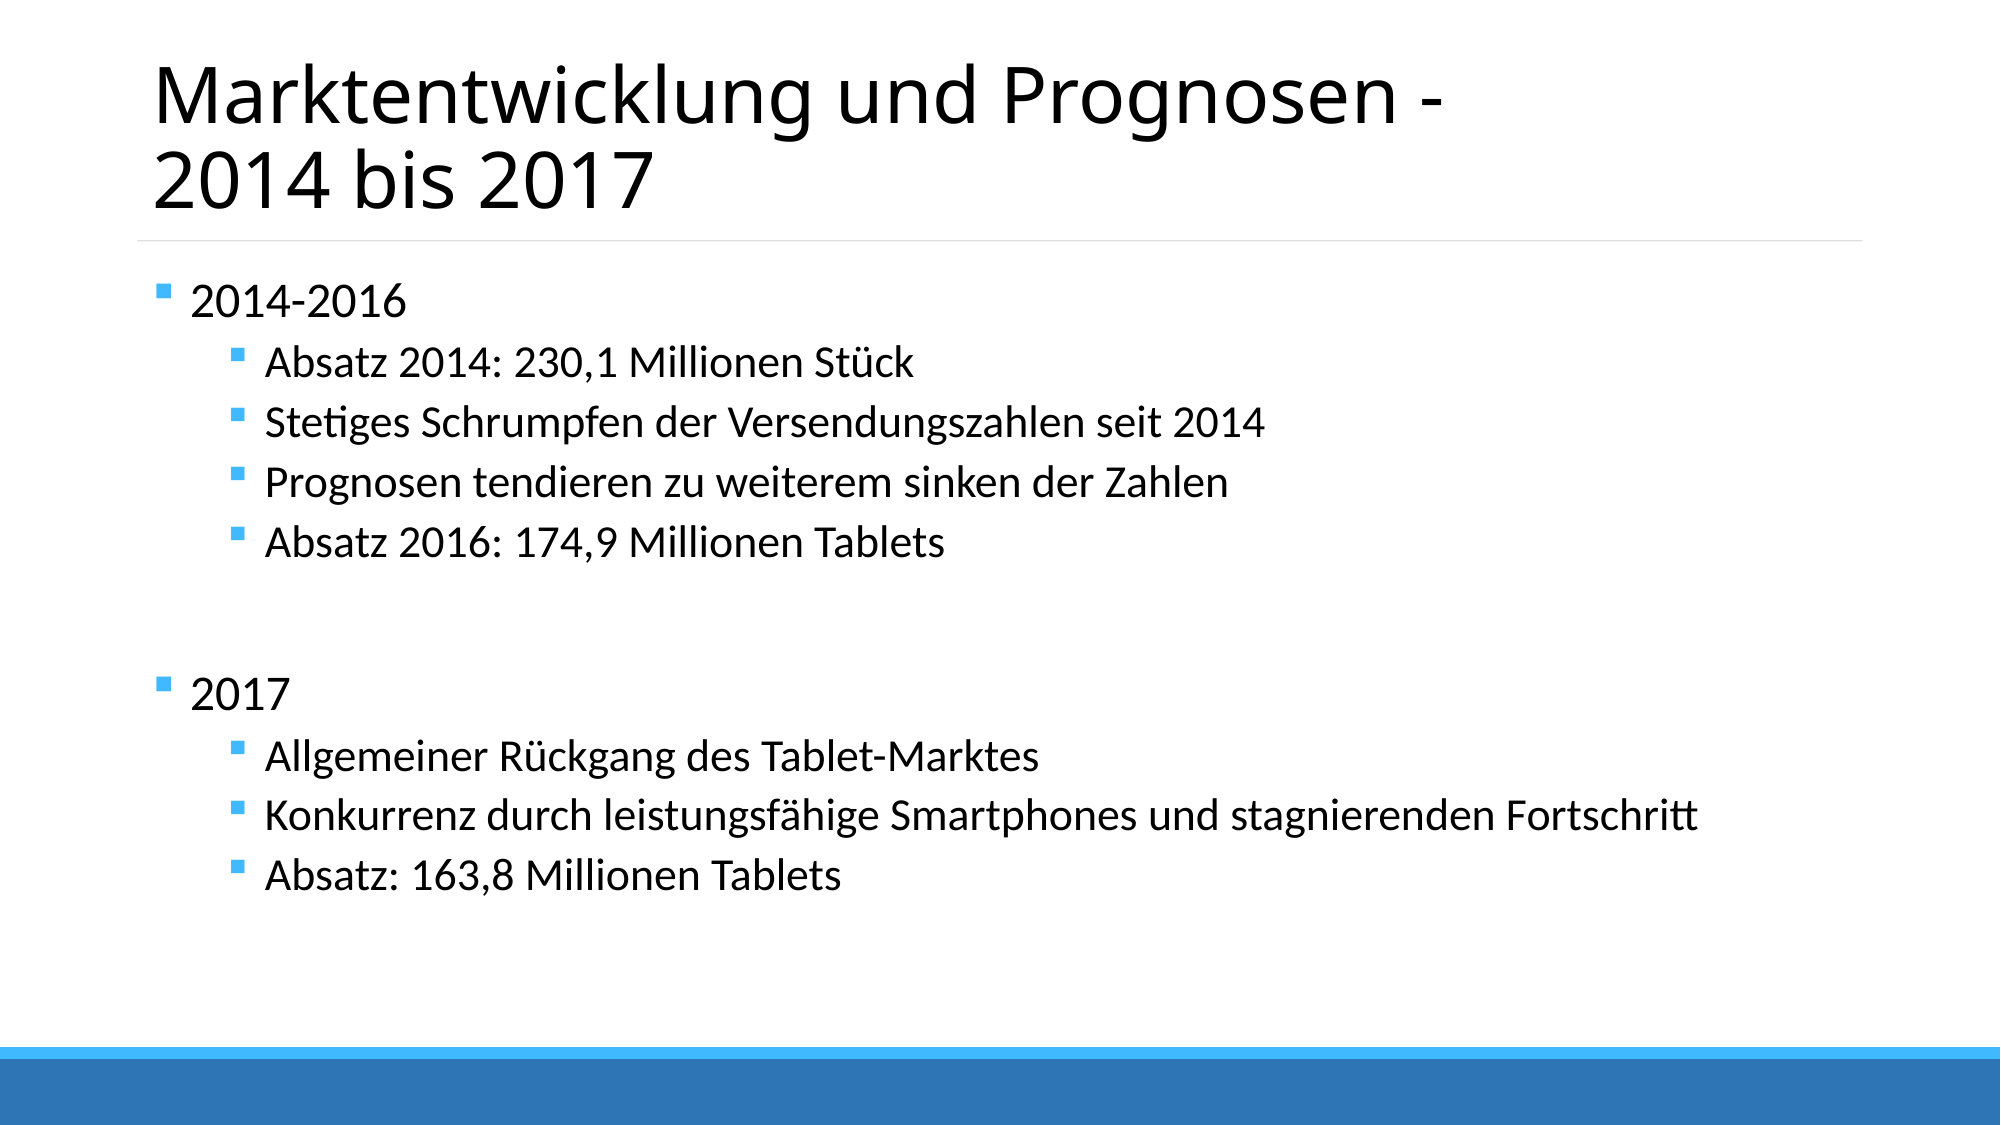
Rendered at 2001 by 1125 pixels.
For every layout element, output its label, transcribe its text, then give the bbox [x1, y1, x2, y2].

title Marktentwicklung und Prognosen - 2014 bis 2017 [137, 48, 1863, 234]
list 2014-2016 Absatz 2014: 230,1 Millionen Stück Stetiges Schrumpfen der Versendungszahlen seit 2014 Prognosen tendieren zu weiterem sinken der Zahlen Absatz 2016: 174,9 Millionen Tablets 2017 Allgemeiner Rückgang des Tablet-Marktes Konkurrenz durch leistungsfähige Smartphones und stagnierenden Fortschritt Absatz: 163,8 Millionen Tablets [137, 266, 1863, 1043]
